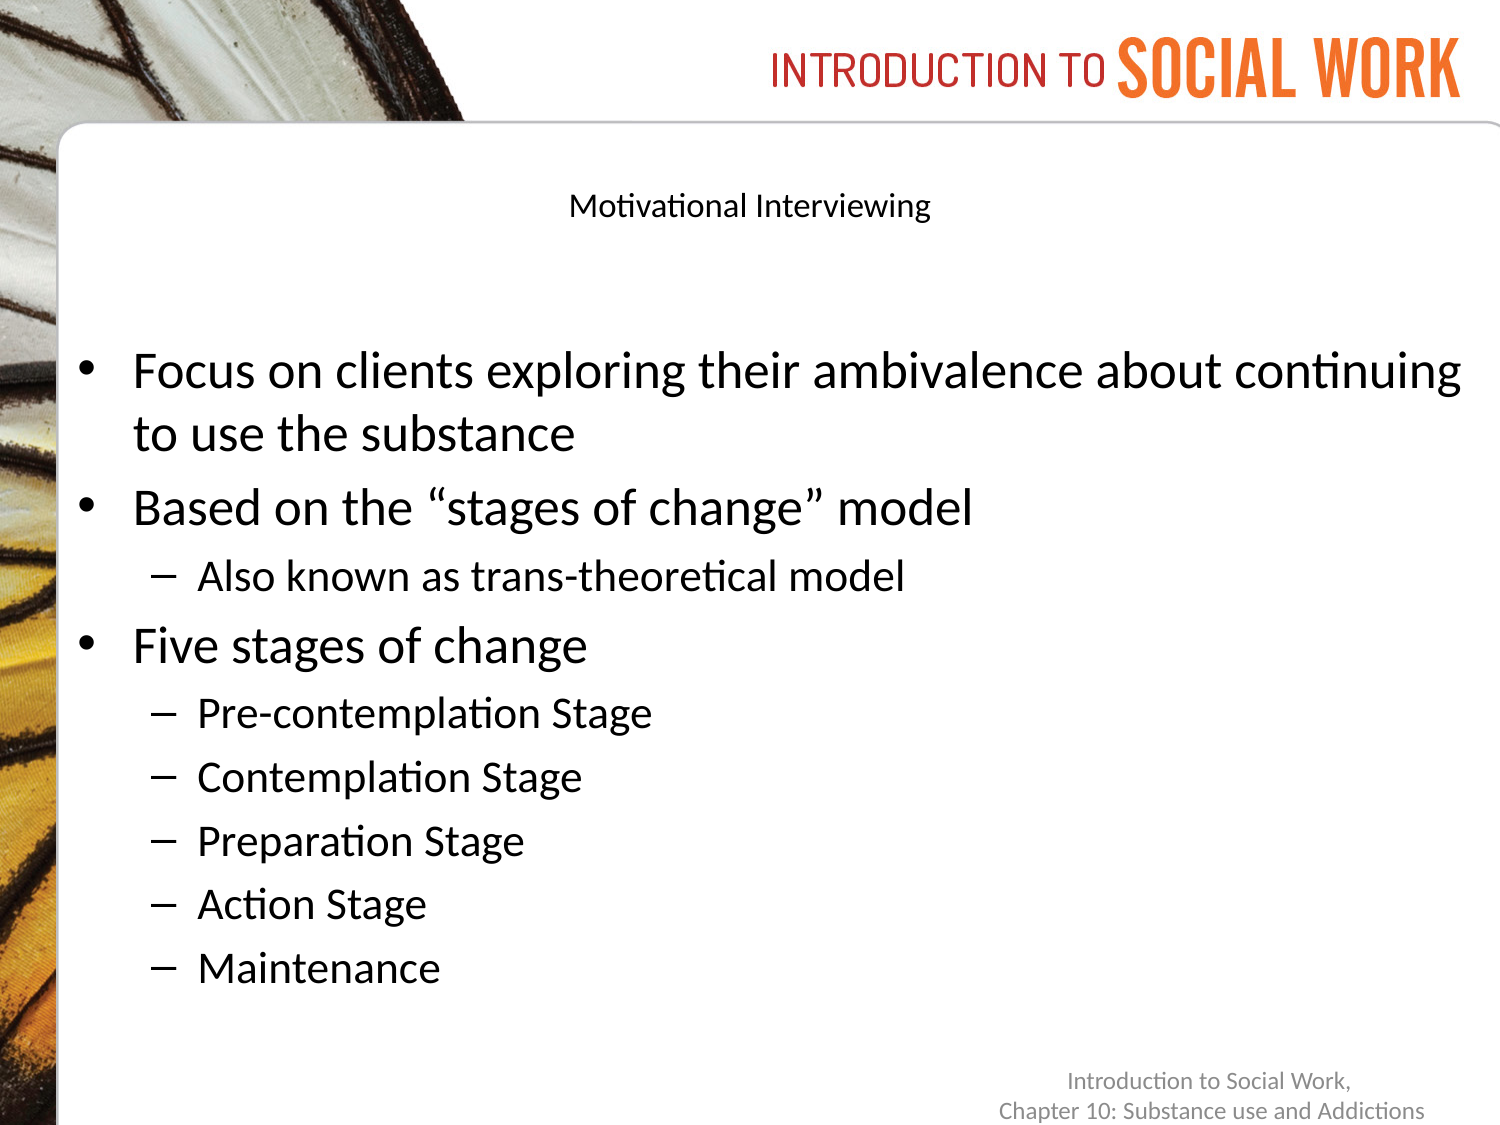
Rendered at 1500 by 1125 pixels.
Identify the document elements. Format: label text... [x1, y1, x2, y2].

footer Introduction to Social Work, Chapter 10: Substance use and Addictions [950, 1065, 1475, 1125]
title Motivational Interviewing [75, 174, 1425, 233]
picture [0, 0, 1500, 1125]
list Focus on clients exploring their ambivalence about continuing to use the substance Based on the “stages of change” model Also known as trans-theoretical model Five stages of change Pre-contemplation Stage Contemplation Stage Preparation Stage Action Stage Maintenance [62, 262, 1500, 1000]
